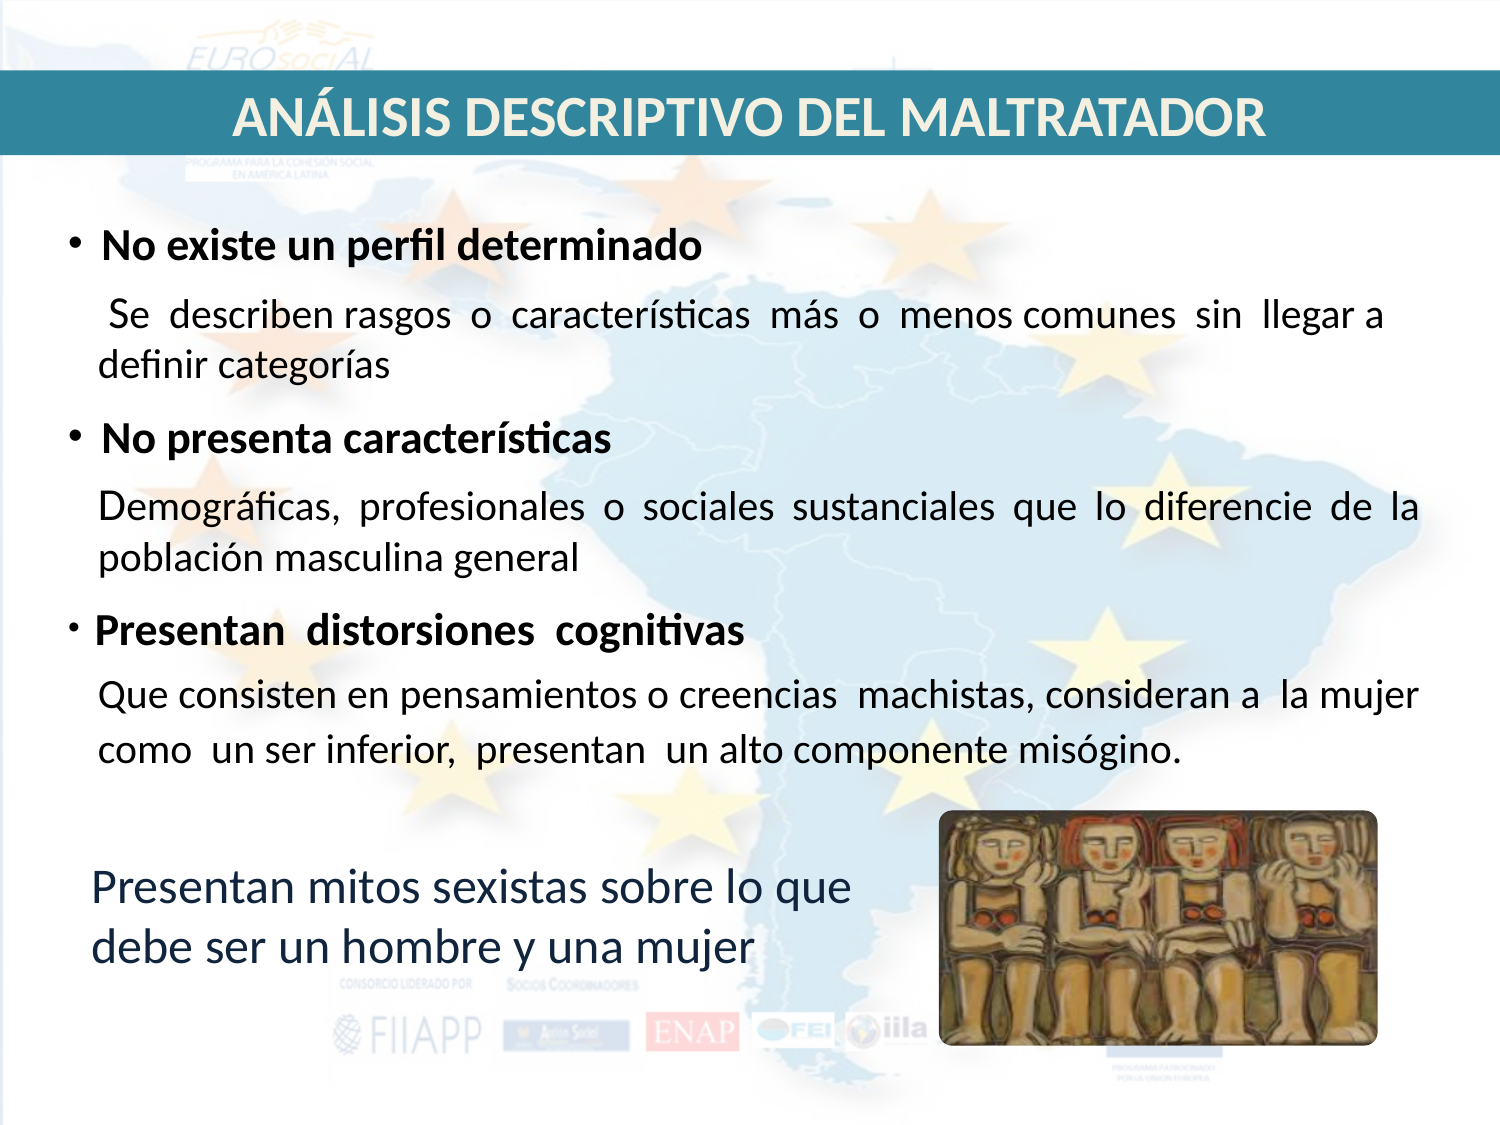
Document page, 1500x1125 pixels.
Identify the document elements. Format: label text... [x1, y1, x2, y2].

picture [938, 810, 1378, 1046]
text_box Presentan mitos sexistas sobre lo que debe ser un hombre y una mujer [76, 845, 869, 981]
text_box ANÁLISIS DESCRIPTIVO DEL MALTRATADOR [0, 70, 1500, 156]
text_box No existe un perfil determinado Se describen rasgos o características más o menos comunes sin llegar a definir categorías No presenta características Demográficas, profesionales o sociales sustanciales que lo diferencie de la población masculina general Presentan distorsiones cognitivas Que consisten en pensamientos o creencias machistas, consideran a la mujer como un ser inferior, presentan un alto componente misógino. [53, 207, 1436, 780]
